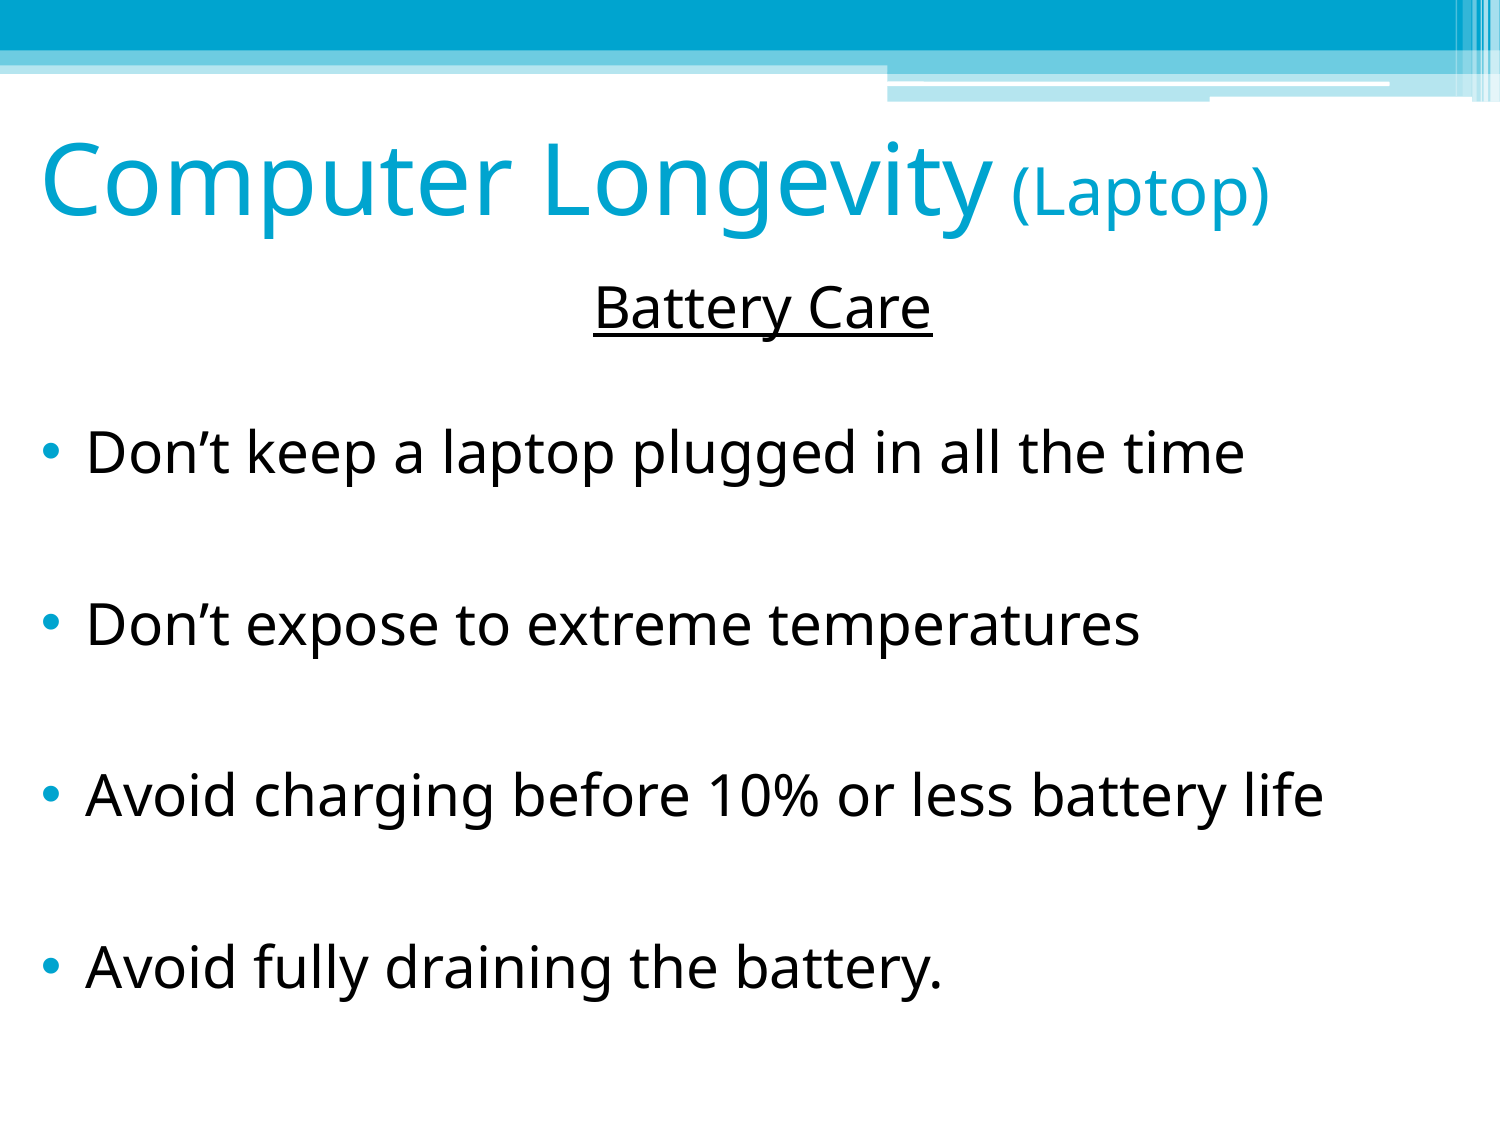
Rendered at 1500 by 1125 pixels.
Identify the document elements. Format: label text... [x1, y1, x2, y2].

title Computer Longevity (Laptop) [24, 87, 1375, 263]
list Battery Care Don’t keep a laptop plugged in all the time Don’t expose to extreme temperatures Avoid charging before 10% or less battery life Avoid fully draining the battery. [25, 262, 1500, 1125]
